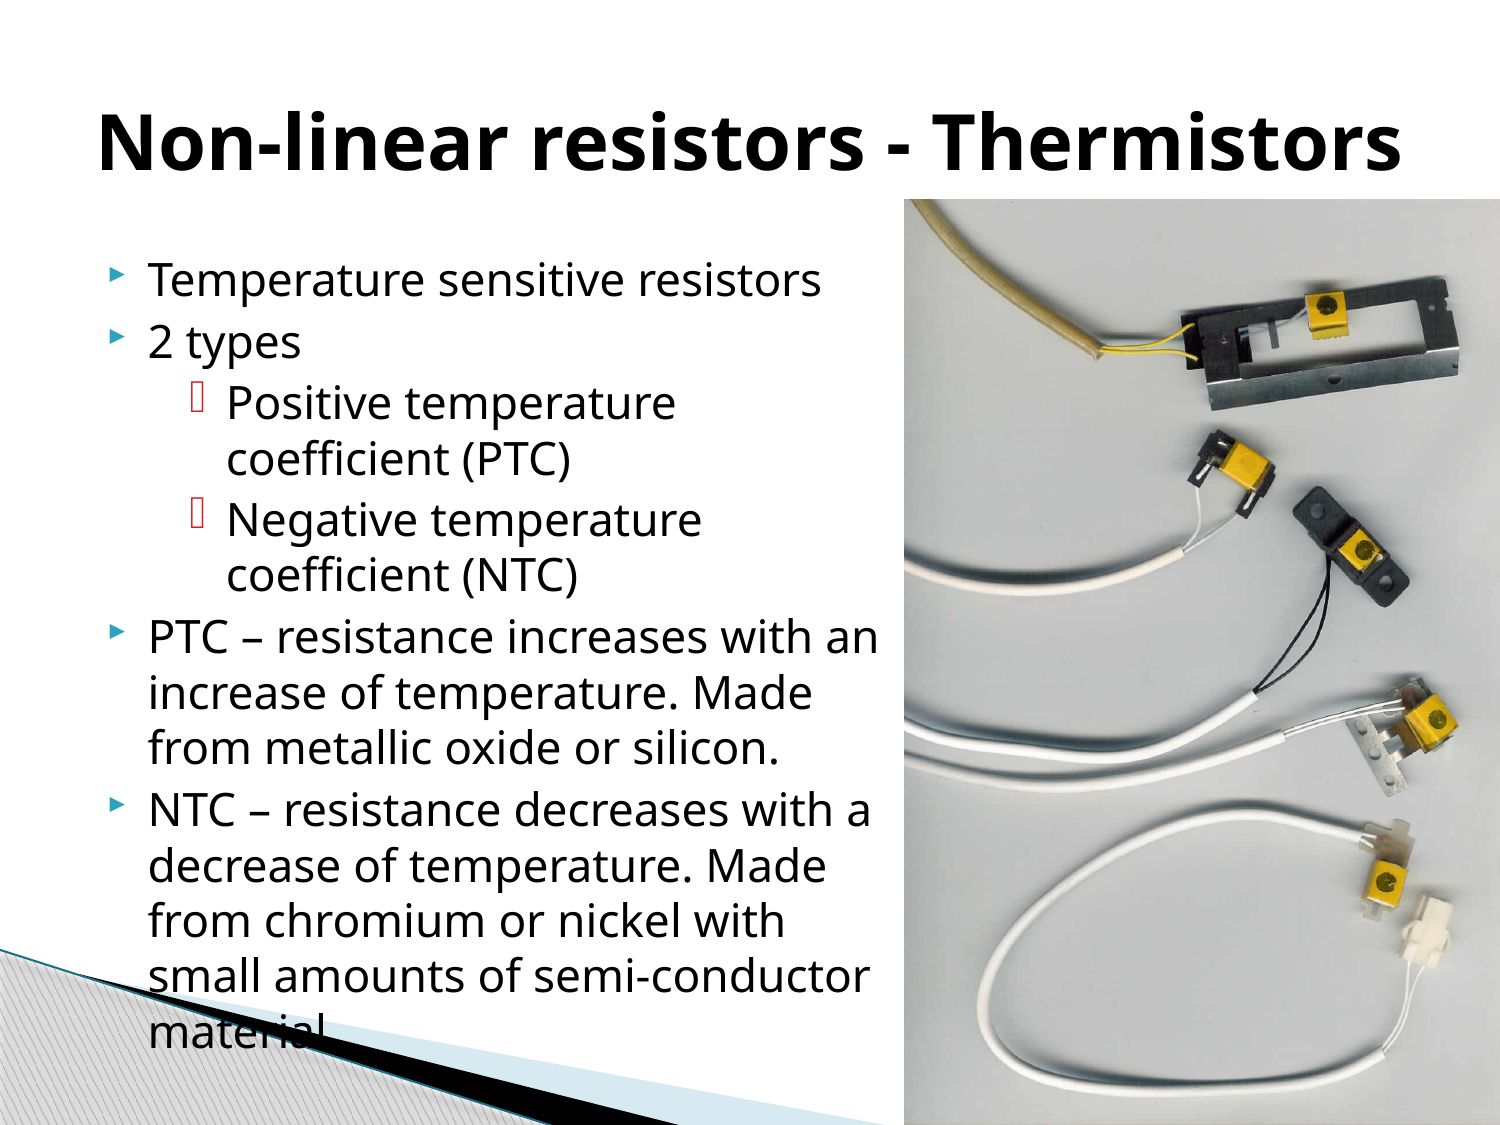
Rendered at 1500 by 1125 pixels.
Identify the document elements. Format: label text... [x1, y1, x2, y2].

title Non-linear resistors - Thermistors [75, 45, 1425, 233]
picture [904, 199, 1500, 1125]
list Temperature sensitive resistors 2 types Positive temperature coefficient (PTC) Negative temperature coefficient (NTC) PTC – resistance increases with an increase of temperature. Made from metallic oxide or silicon. NTC – resistance decreases with a decrease of temperature. Made from chromium or nickel with small amounts of semi-conductor material. [75, 243, 898, 1067]
